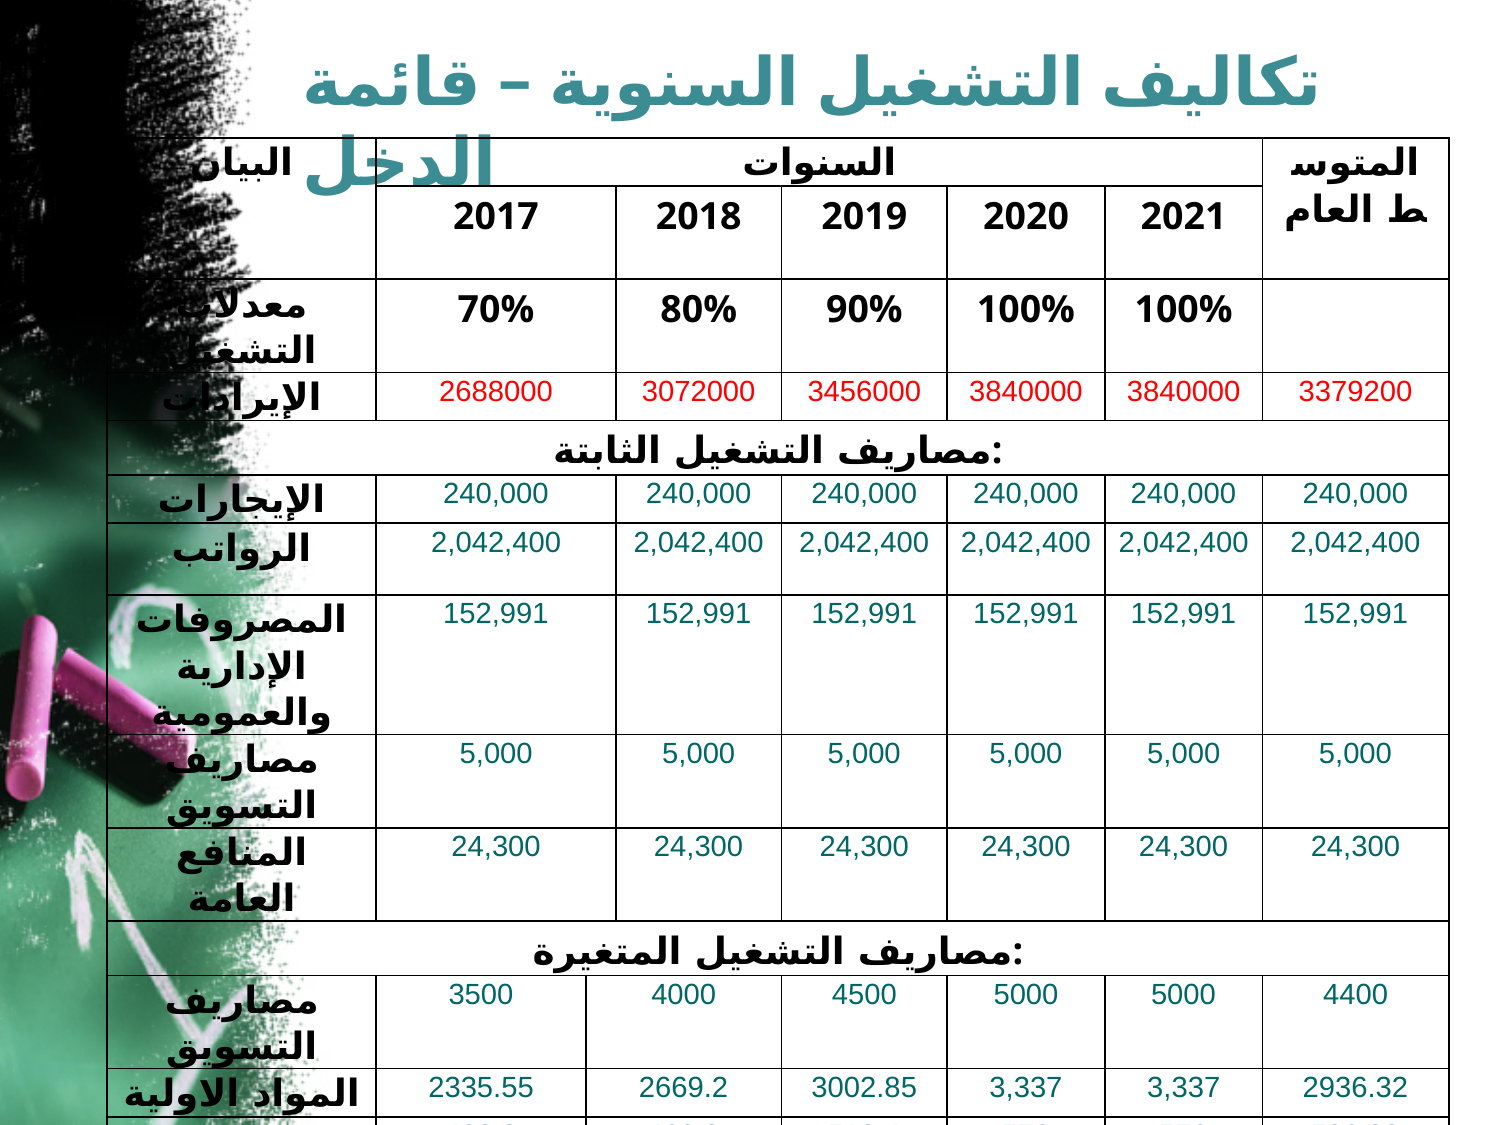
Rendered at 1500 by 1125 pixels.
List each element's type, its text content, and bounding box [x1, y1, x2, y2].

table_cell 2688000 [377, 373, 615, 420]
table_cell 240,000 [377, 476, 615, 522]
table_cell 3379200 [1263, 373, 1448, 420]
table_cell 24,300 [1106, 829, 1262, 920]
table_cell الإيجارات [108, 476, 375, 522]
table_cell 3500 [377, 976, 585, 1068]
table_cell 5000 [948, 976, 1104, 1068]
table_cell 403.2 [377, 1118, 585, 1125]
table_cell الرواتب [108, 524, 375, 594]
table_cell 576 [948, 1118, 1104, 1125]
table_cell مصاريف التسويق [108, 976, 375, 1068]
table_cell 3002.85 [782, 1069, 946, 1116]
table_cell 5,000 [782, 735, 946, 827]
table_cell 152,991 [948, 596, 1104, 734]
table_cell 80% [617, 280, 781, 372]
table_cell 5000 [1106, 976, 1262, 1068]
table_cell مصاريف التشغيل المتغيرة: [108, 922, 1448, 975]
table_cell 2019 [782, 187, 946, 278]
table_cell 2021 [1106, 187, 1262, 278]
table_cell مصاريف التشغيل الثابتة: [108, 421, 1448, 474]
table_cell 576 [1106, 1118, 1262, 1125]
table_cell 2,042,400 [377, 524, 615, 594]
table_cell 152,991 [1106, 596, 1262, 734]
table_cell المواد الاولية [108, 1069, 375, 1116]
table_cell 4400 [1263, 976, 1448, 1068]
table_cell 24,300 [948, 829, 1104, 920]
table_cell 2,042,400 [1263, 524, 1448, 594]
table_cell 518.4 [782, 1118, 946, 1125]
table_cell 2936.32 [1263, 1069, 1448, 1116]
table_cell [1263, 280, 1448, 372]
table_cell 5,000 [1263, 735, 1448, 827]
table_cell 2,042,400 [782, 524, 946, 594]
table_cell 70% [377, 280, 615, 372]
table_cell مصاريف التسويق [108, 735, 375, 827]
table_cell 5,000 [1106, 735, 1262, 827]
table_cell 100% [948, 280, 1104, 372]
table_cell 240,000 [617, 476, 781, 522]
table_cell معدلات التشغيل [108, 280, 375, 372]
table_cell 2,042,400 [617, 524, 781, 594]
table_cell 2020 [948, 187, 1104, 278]
table_cell 3,337 [1106, 1069, 1262, 1116]
table_cell 24,300 [377, 829, 615, 920]
table_cell 3840000 [948, 373, 1104, 420]
table_cell 460.8 [587, 1118, 781, 1125]
table_cell 24,300 [782, 829, 946, 920]
table_cell 5,000 [617, 735, 781, 827]
table_cell منتجات مصنعة [108, 1118, 375, 1125]
table_cell 100% [1106, 280, 1262, 372]
table_cell 506.88 [1263, 1118, 1448, 1125]
table_cell 24,300 [1263, 829, 1448, 920]
table_cell 5,000 [948, 735, 1104, 827]
table_cell 240,000 [1263, 476, 1448, 522]
table_header السنوات [377, 139, 1262, 185]
table_cell 240,000 [948, 476, 1104, 522]
table_cell 152,991 [782, 596, 946, 734]
table_cell 240,000 [1106, 476, 1262, 522]
table_cell المصروفات الإدارية والعمومية [108, 596, 375, 734]
table_cell 2018 [617, 187, 781, 278]
table_cell 90% [782, 280, 946, 372]
table_cell 2017 [377, 187, 615, 278]
table_cell 4000 [587, 976, 781, 1068]
table_cell 240,000 [782, 476, 946, 522]
table_cell 4500 [782, 976, 946, 1068]
table_cell 2669.2 [587, 1069, 781, 1116]
table_cell 2335.55 [377, 1069, 585, 1116]
title تكاليف التشغيل السنوية – قائمة الدخل [287, 50, 1438, 137]
table_cell 24,300 [617, 829, 781, 920]
table_cell 5,000 [377, 735, 615, 827]
table_cell المنافع العامة [108, 829, 375, 920]
table_cell 2,042,400 [1106, 524, 1262, 594]
picture [0, 0, 1500, 1125]
table_cell 152,991 [617, 596, 781, 734]
table_cell 3072000 [617, 373, 781, 420]
table_header البيان [108, 139, 375, 278]
table_cell 152,991 [1263, 596, 1448, 734]
table_cell 3456000 [782, 373, 946, 420]
table_cell 152,991 [377, 596, 615, 734]
table_cell 2,042,400 [948, 524, 1104, 594]
table_header المتوسط العام [1263, 139, 1448, 278]
table_cell 3,337 [948, 1069, 1104, 1116]
table_cell 3840000 [1106, 373, 1262, 420]
table_cell الإيرادات [108, 373, 375, 420]
